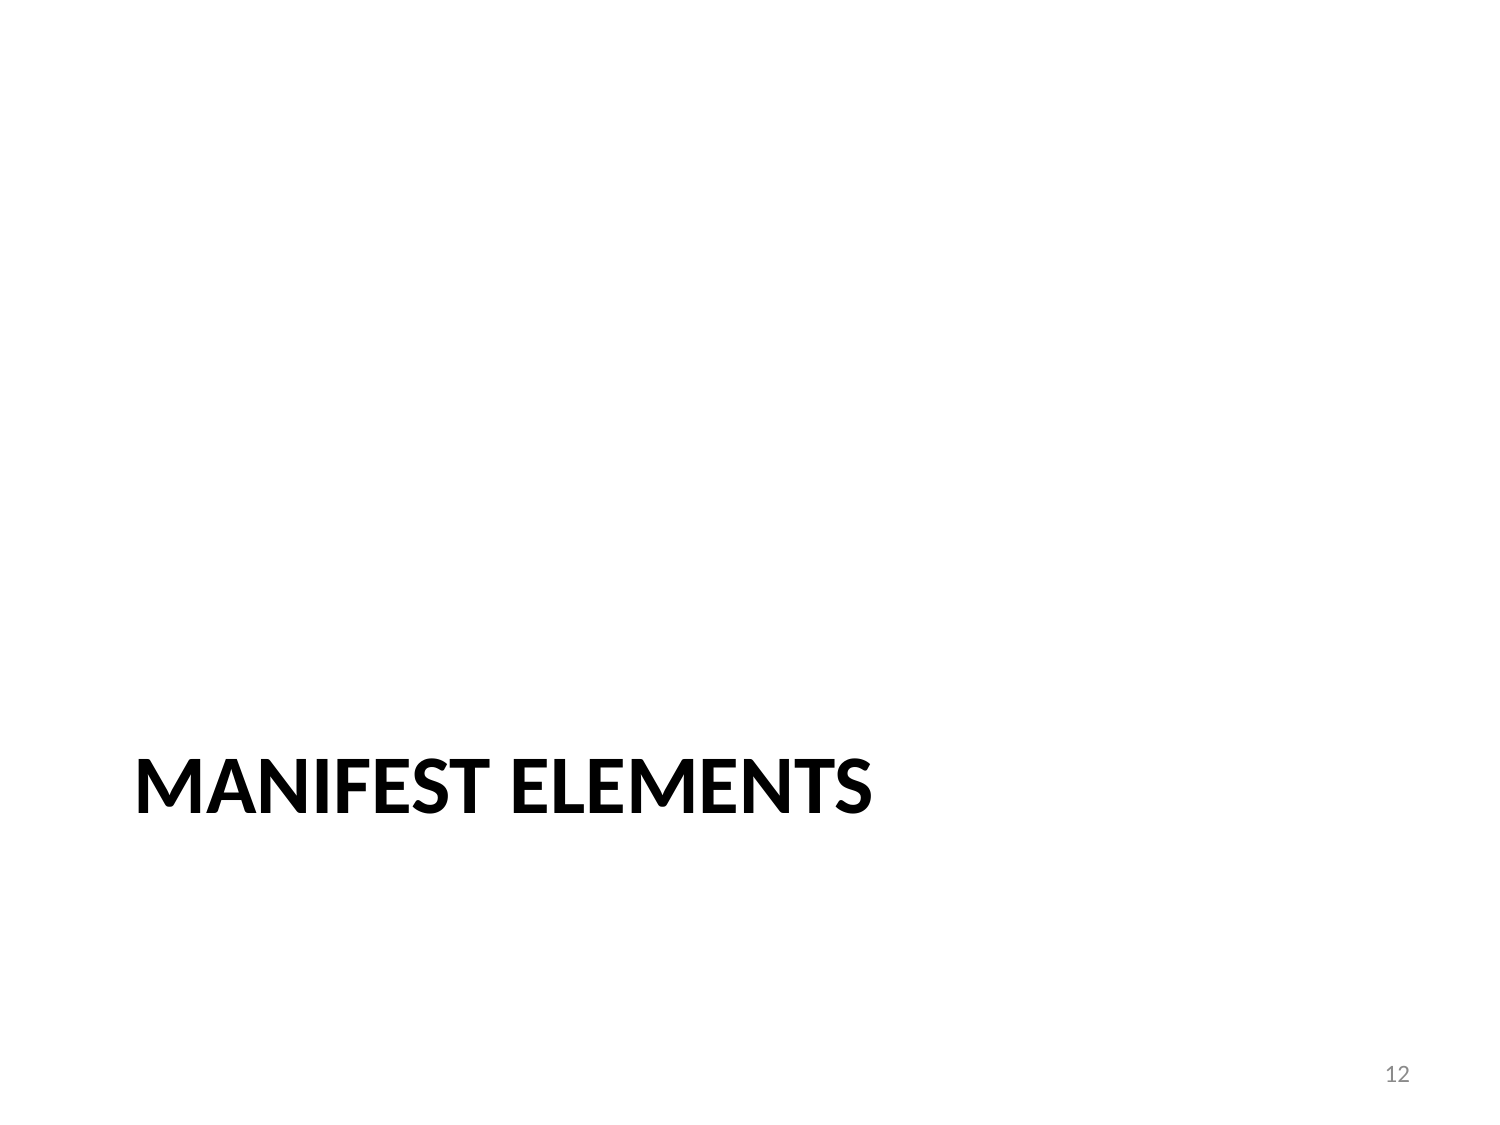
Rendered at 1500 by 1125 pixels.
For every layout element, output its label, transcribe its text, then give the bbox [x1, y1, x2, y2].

title Manifest Elements [118, 722, 1394, 947]
slide_number 12 [1074, 1042, 1425, 1103]
